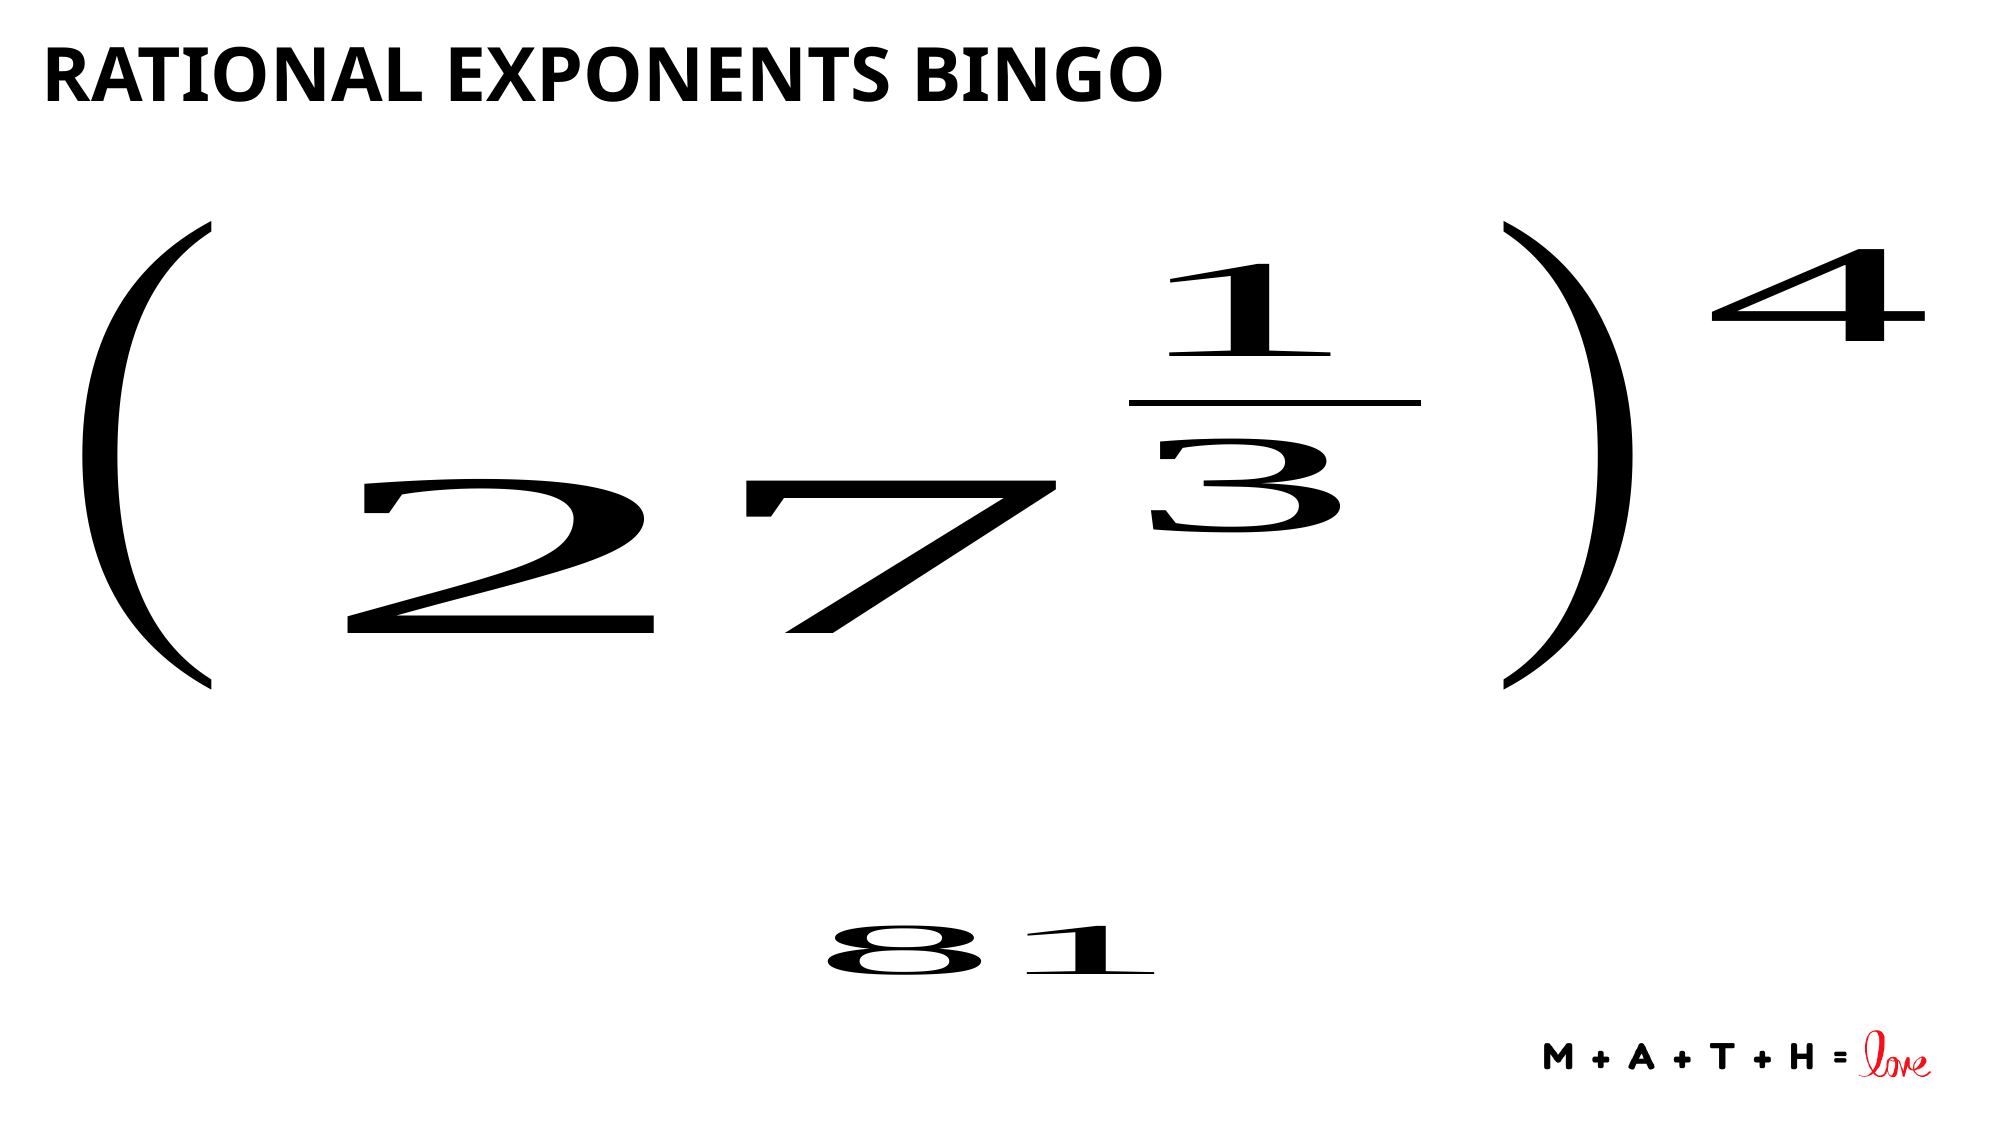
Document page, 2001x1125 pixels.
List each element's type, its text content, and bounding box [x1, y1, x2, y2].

text_box RATIONAL EXPONENTS BINGO [27, 18, 1323, 124]
picture [1528, 1026, 1941, 1082]
